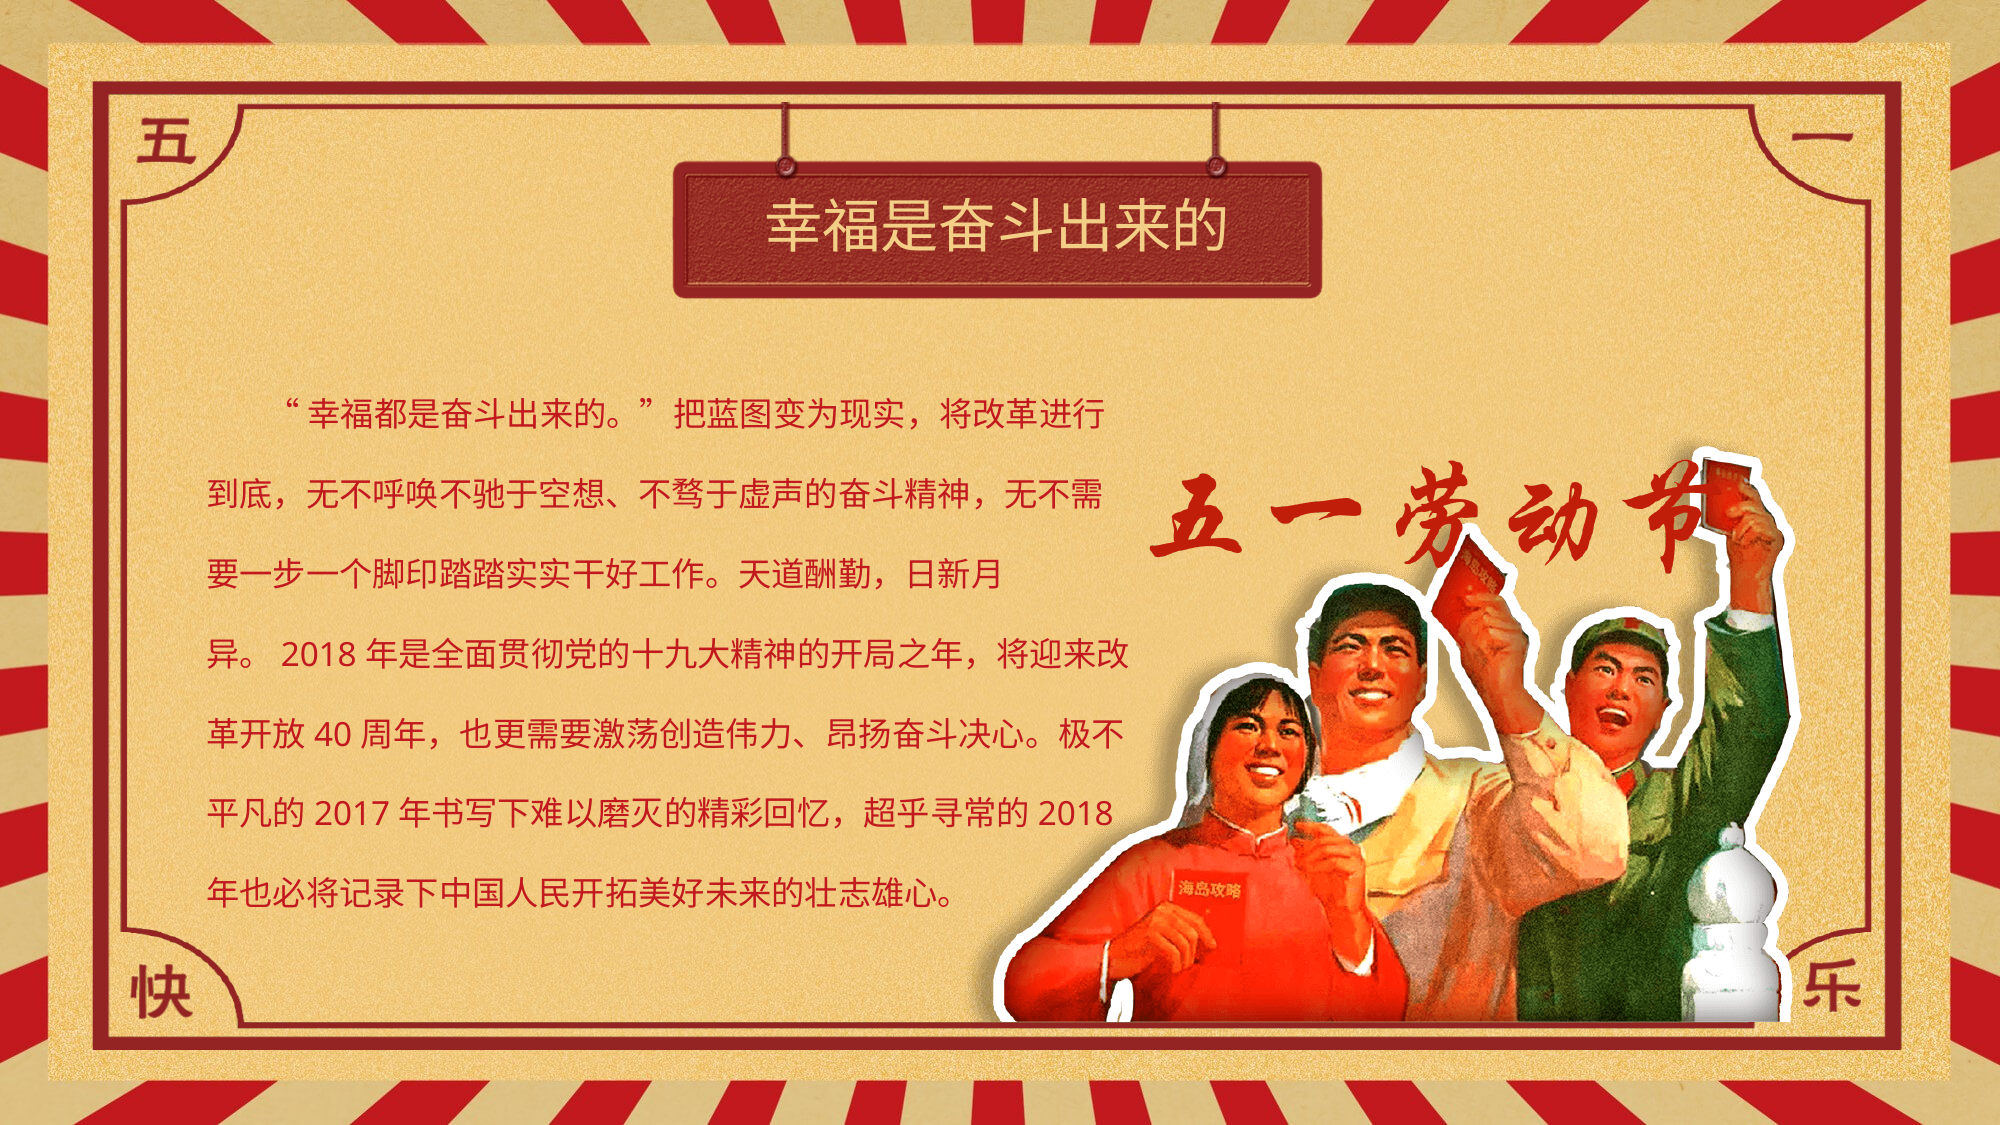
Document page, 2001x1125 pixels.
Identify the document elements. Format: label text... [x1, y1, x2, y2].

picture [0, 11, 2000, 1125]
text_box “幸福都是奋斗出来的。”把蓝图变为现实，将改革进行到底，无不呼唤不驰于空想、不骛于虚声的奋斗精神，无不需要一步一个脚印踏踏实实干好工作。天道酬勤，日新月异。2018年是全面贯彻党的十九大精神的开局之年，将迎来改革开放40周年，也更需要激荡创造伟力、昂扬奋斗决心。极不平凡的2017年书写下难以磨灭的精彩回忆，超乎寻常的2018年也必将记录下中国人民开拓美好未来的壮志雄心。 [191, 346, 1148, 920]
picture [0, 0, 2000, 10]
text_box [506, 102, 1488, 318]
